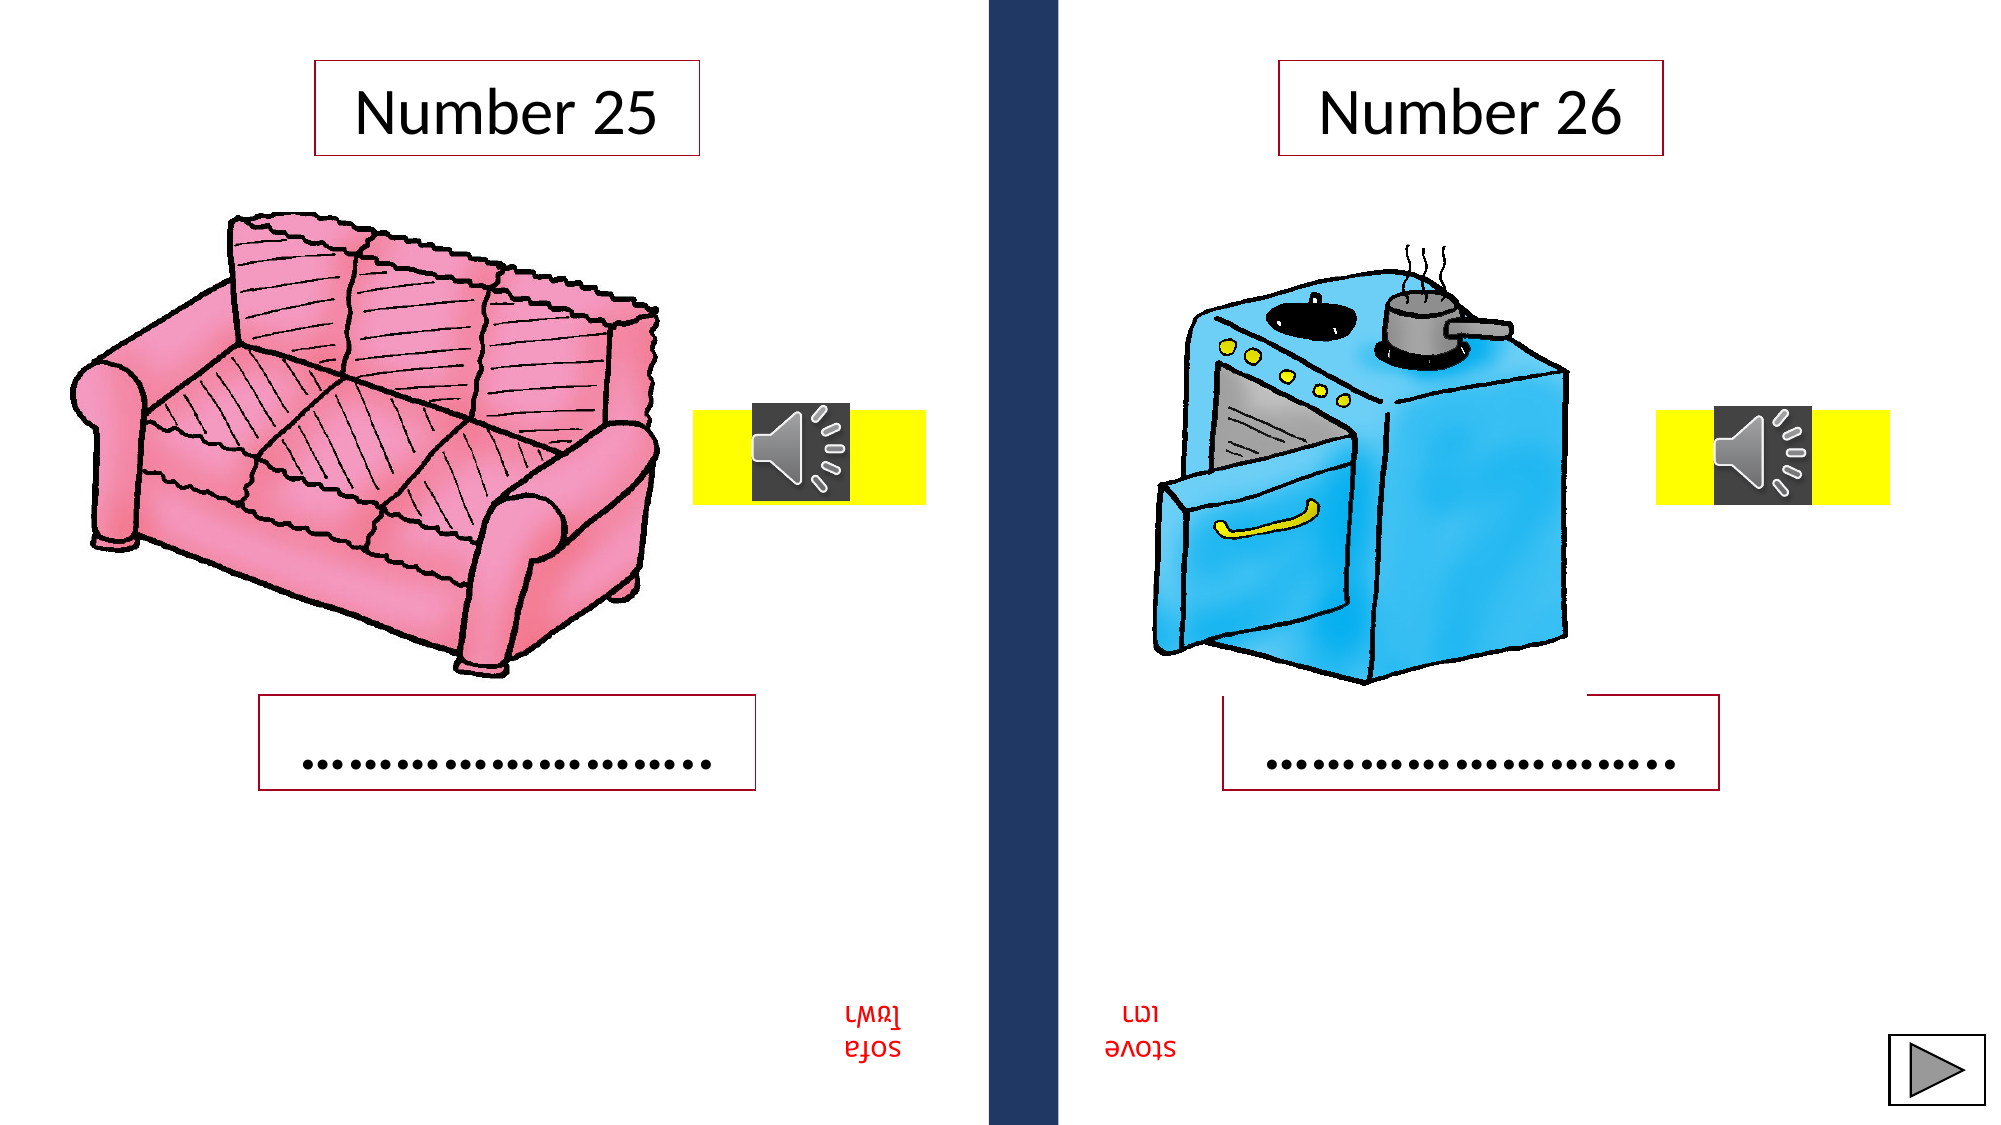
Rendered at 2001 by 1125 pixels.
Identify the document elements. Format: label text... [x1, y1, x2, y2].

text_box …………………….. [1222, 695, 1720, 790]
text_box sofa โซฟา [788, 993, 958, 1078]
text_box stove เตา [1079, 993, 1202, 1078]
text_box [988, 0, 1059, 1125]
text_box …………………….. [259, 695, 756, 790]
text_box Number 25 [315, 60, 700, 156]
table_header [1656, 410, 1712, 505]
picture [1114, 212, 1587, 696]
text_box Number 26 [1278, 60, 1664, 156]
picture [1712, 405, 1813, 506]
table_header [693, 410, 926, 505]
text_box [1888, 1034, 1986, 1106]
table_header [1813, 410, 1890, 505]
picture [59, 212, 672, 692]
picture [750, 401, 851, 502]
